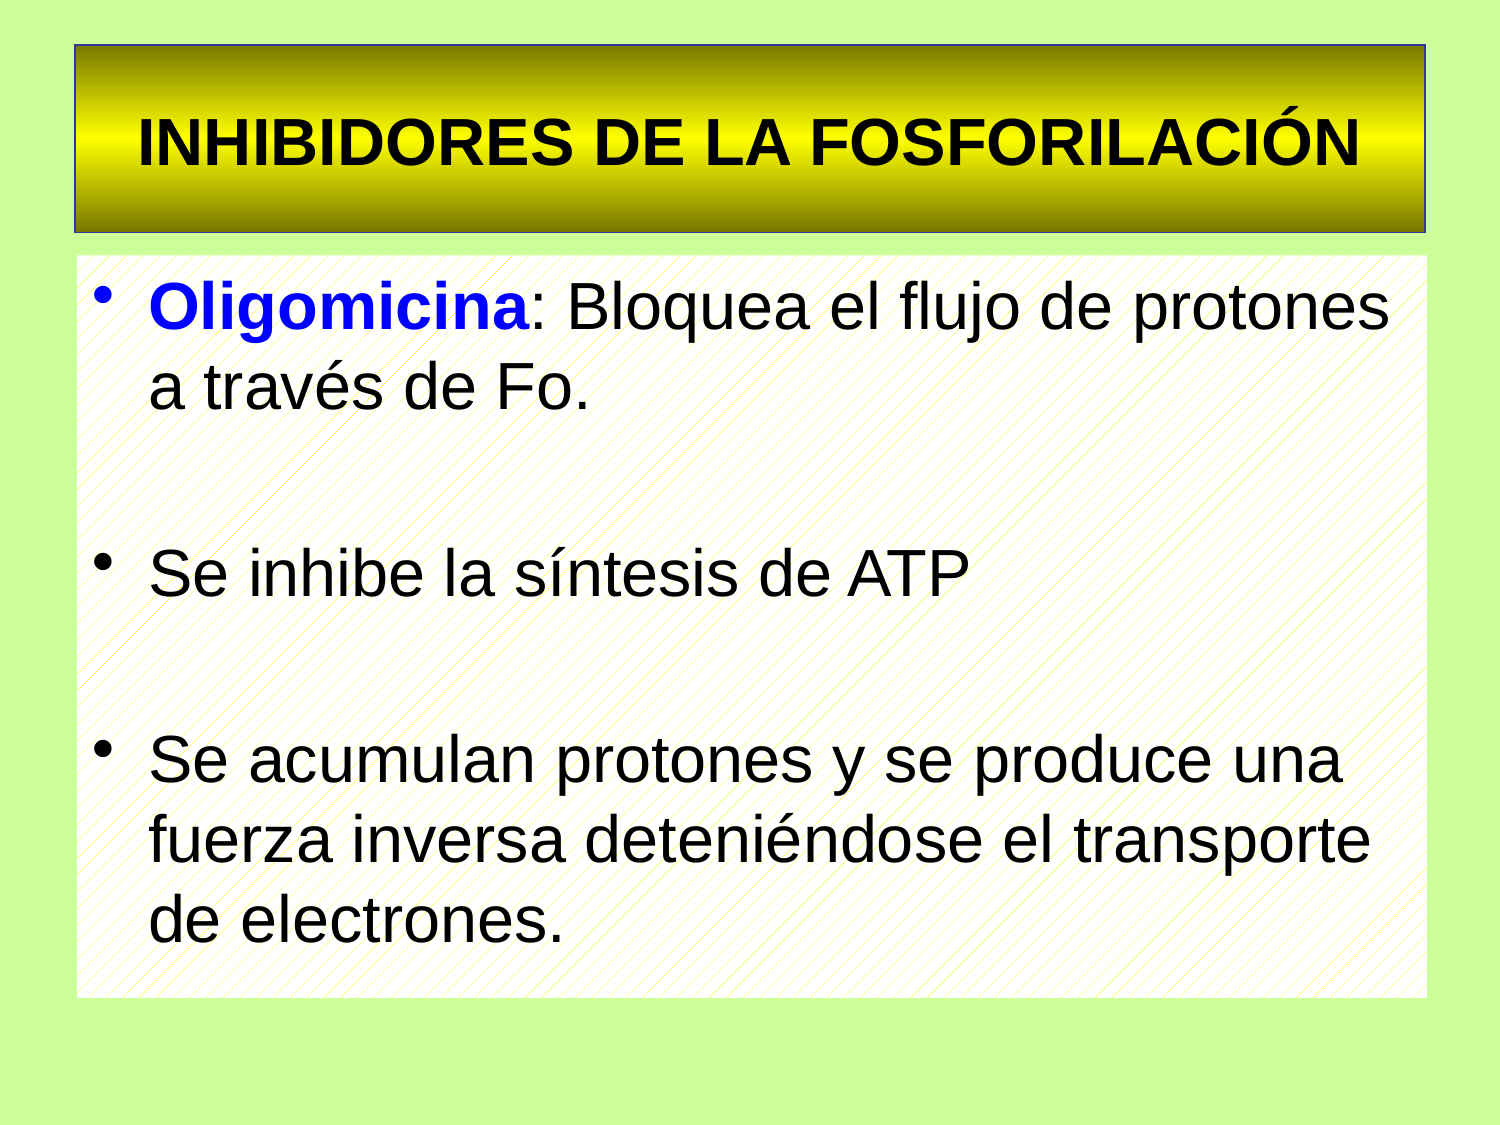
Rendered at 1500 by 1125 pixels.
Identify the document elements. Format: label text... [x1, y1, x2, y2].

list Oligomicina: Bloquea el flujo de protones a través de Fo. Se inhibe la síntesis de ATP Se acumulan protones y se produce una fuerza inversa deteniéndose el transporte de electrones. [76, 255, 1428, 999]
title INHIBIDORES DE LA FOSFORILACIÓN [74, 44, 1426, 233]
